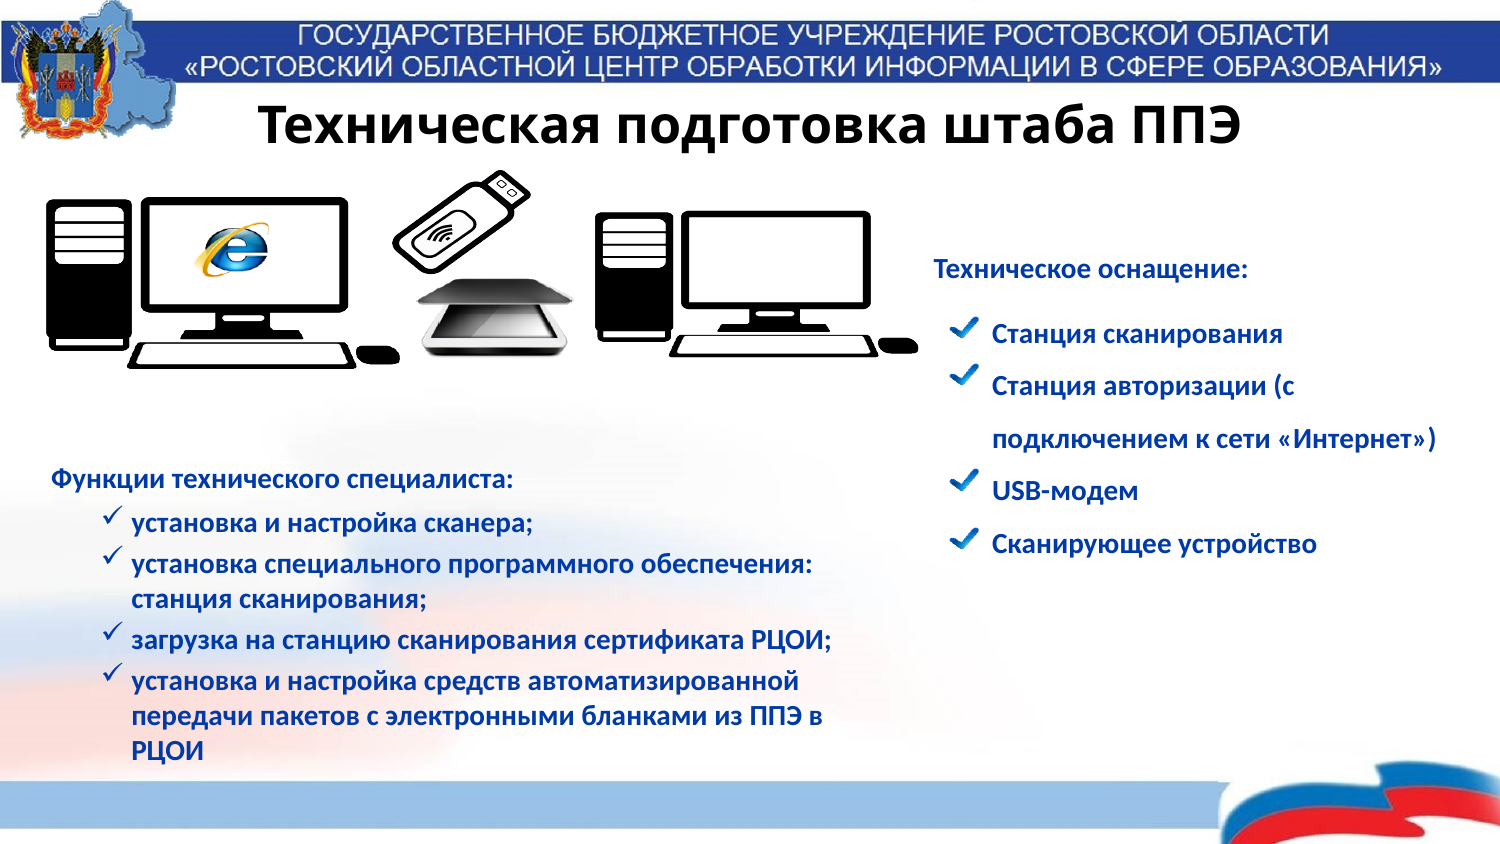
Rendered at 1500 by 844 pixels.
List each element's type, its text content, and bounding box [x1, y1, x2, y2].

text_box Техническое оснащение: [925, 246, 1328, 289]
picture [0, 0, 1500, 844]
text_box Функции технического специалиста: [43, 455, 641, 499]
title Техническая подготовка штаба ППЭ [103, 44, 1397, 208]
text_box Станция сканирования Станция авторизации (с подключением к сети «Интернет») USB-модем Сканирующее устройство [984, 292, 1476, 563]
text_box установка и настройка сканера; установка специального программного обеспечения: станция сканирования; загрузка на станцию сканирования сертификата РЦОИ; установка и настройка средств автоматизированной передачи пакетов с электронными бланками из ППЭ в РЦОИ [92, 499, 843, 770]
